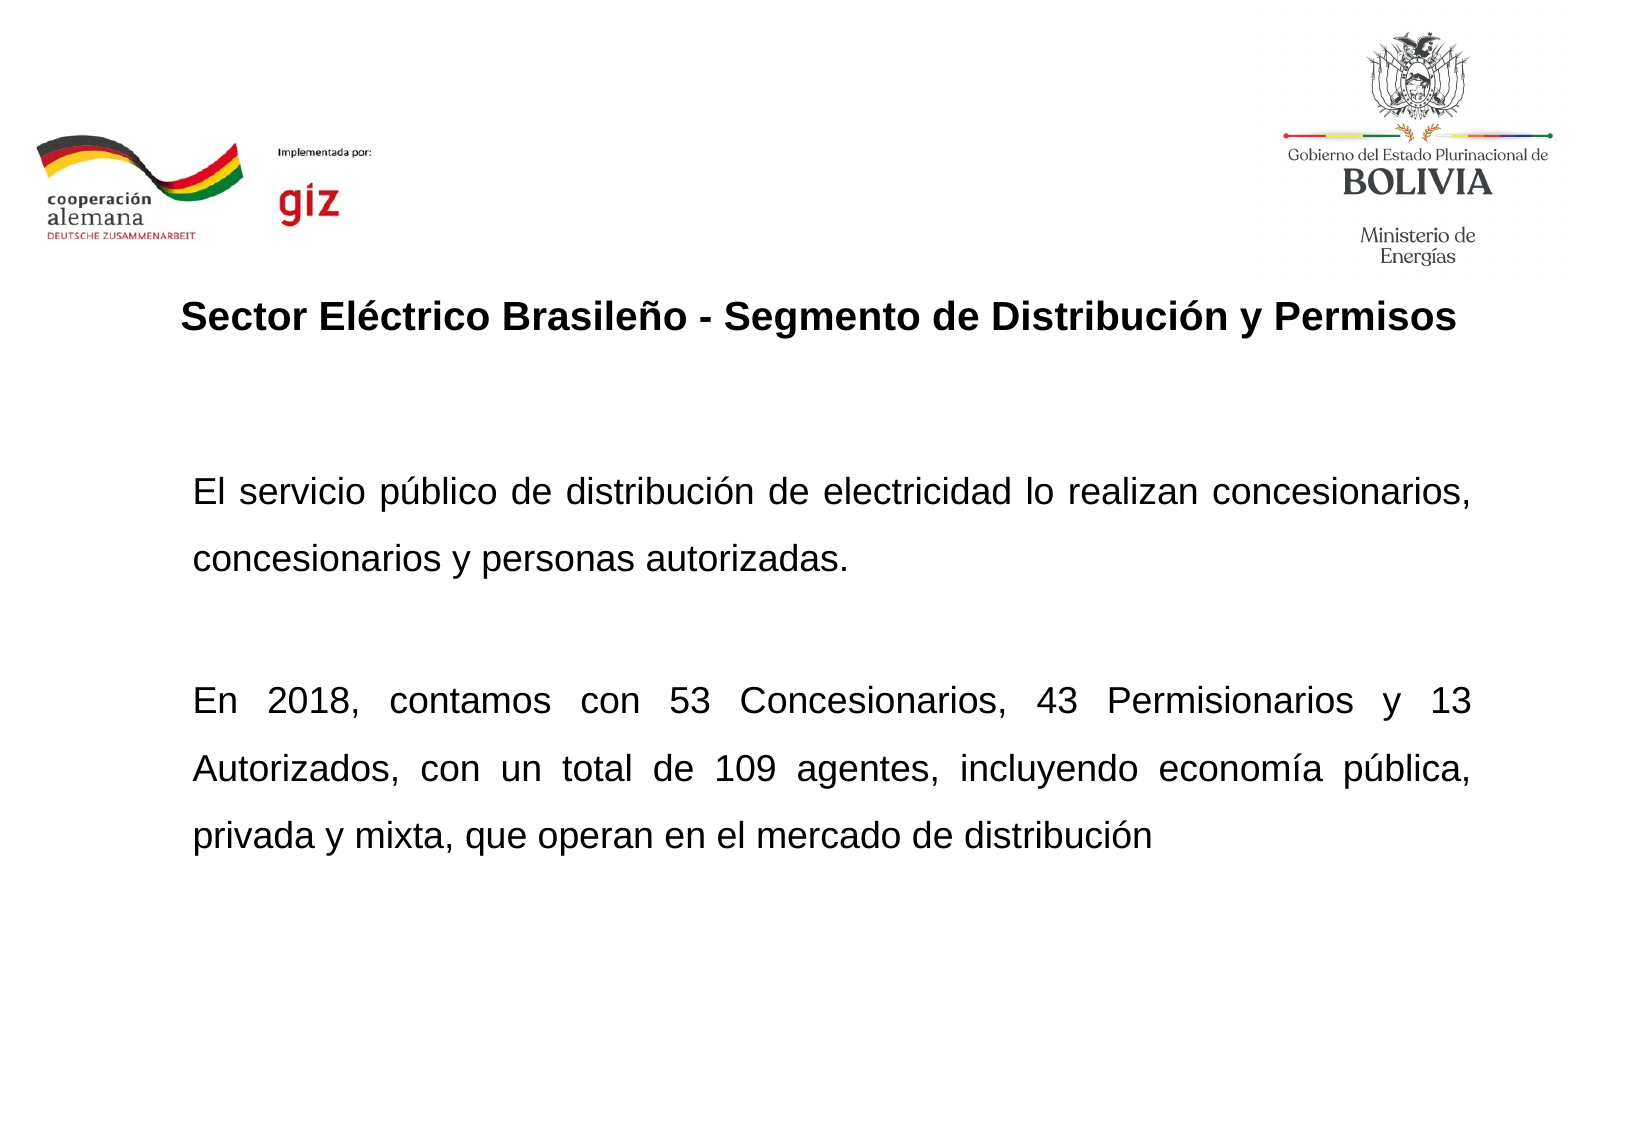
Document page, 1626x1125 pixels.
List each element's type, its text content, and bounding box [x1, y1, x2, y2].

text_box Sector Eléctrico Brasileño - Segmento de Distribución y Permisos [0, 282, 1625, 346]
picture [1250, 0, 1585, 296]
text_box El servicio público de distribución de electricidad lo realizan concesionarios, concesionarios y personas autorizadas. En 2018, contamos con 53 Concesionarios, 43 Permisionarios y 13 Autorizados, con un total de 109 agentes, incluyendo economía pública, privada y mixta, que operan en el mercado de distribución [163, 436, 1487, 864]
picture [13, 105, 393, 267]
